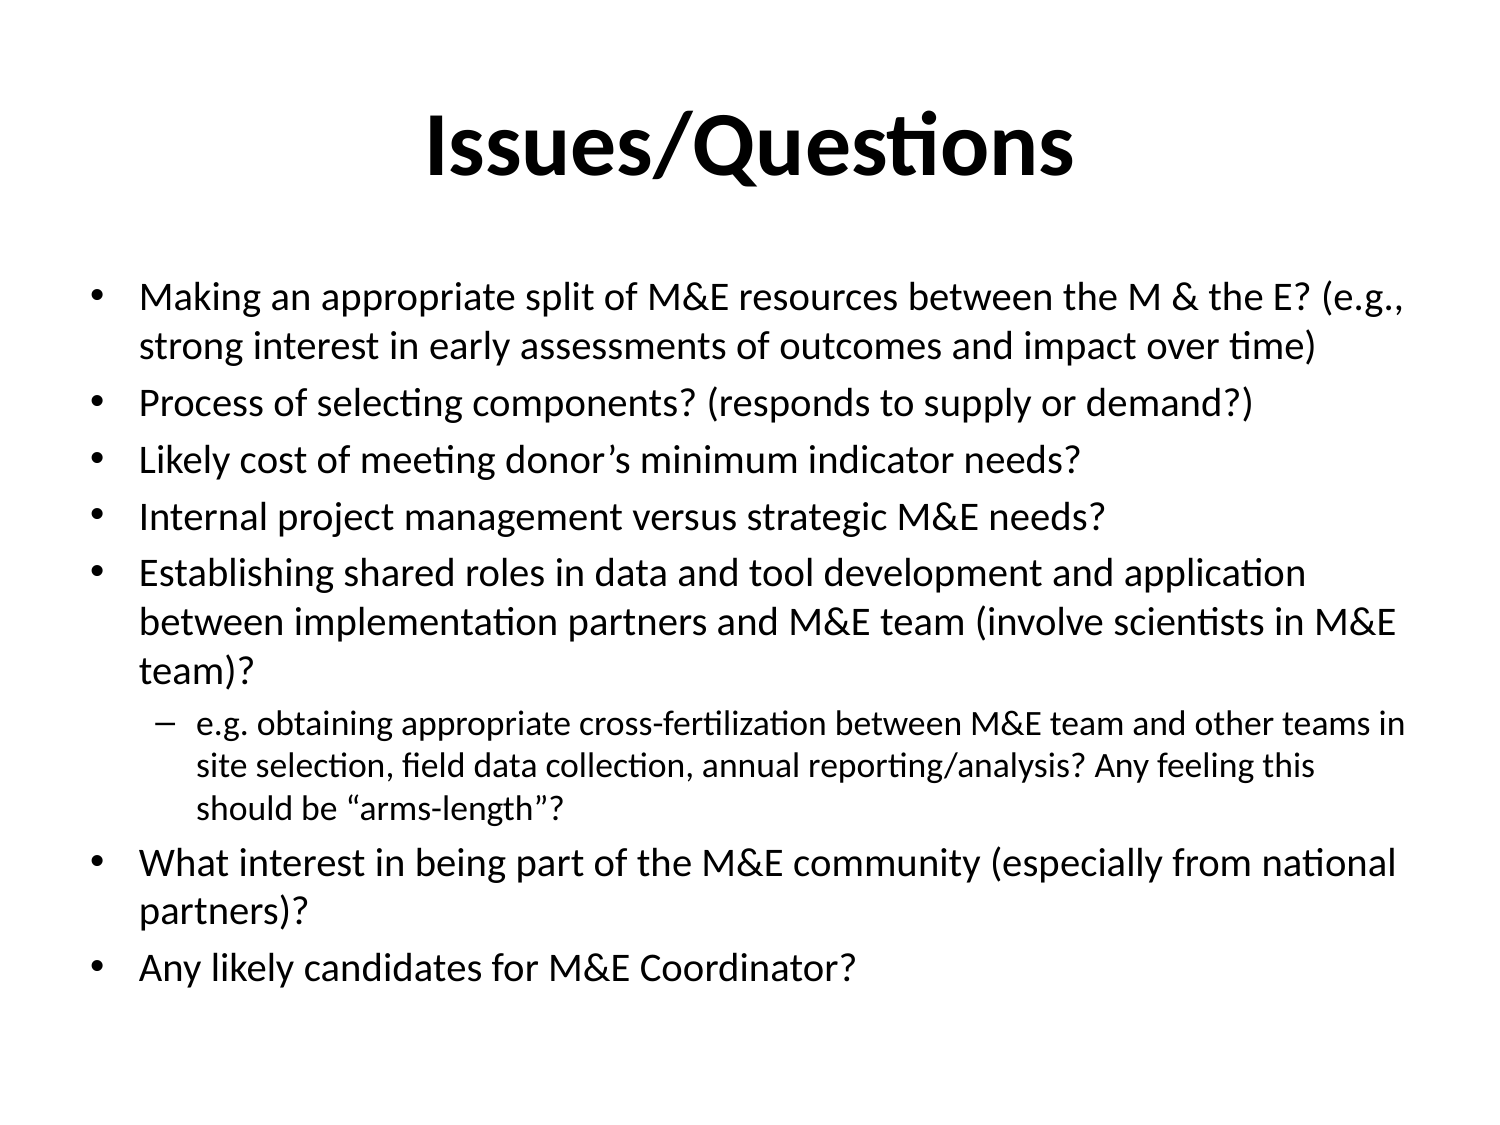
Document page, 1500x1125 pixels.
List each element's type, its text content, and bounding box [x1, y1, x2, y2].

list Making an appropriate split of M&E resources between the M & the E? (e.g., strong interest in early assessments of outcomes and impact over time) Process of selecting components? (responds to supply or demand?) Likely cost of meeting donor’s minimum indicator needs? Internal project management versus strategic M&E needs? Establishing shared roles in data and tool development and application between implementation partners and M&E team (involve scientists in M&E team)? e.g. obtaining appropriate cross-fertilization between M&E team and other teams in site selection, field data collection, annual reporting/analysis? Any feeling this should be “arms-length”? What interest in being part of the M&E community (especially from national partners)? Any likely candidates for M&E Coordinator? [75, 262, 1425, 1050]
title Issues/Questions [75, 45, 1425, 233]
